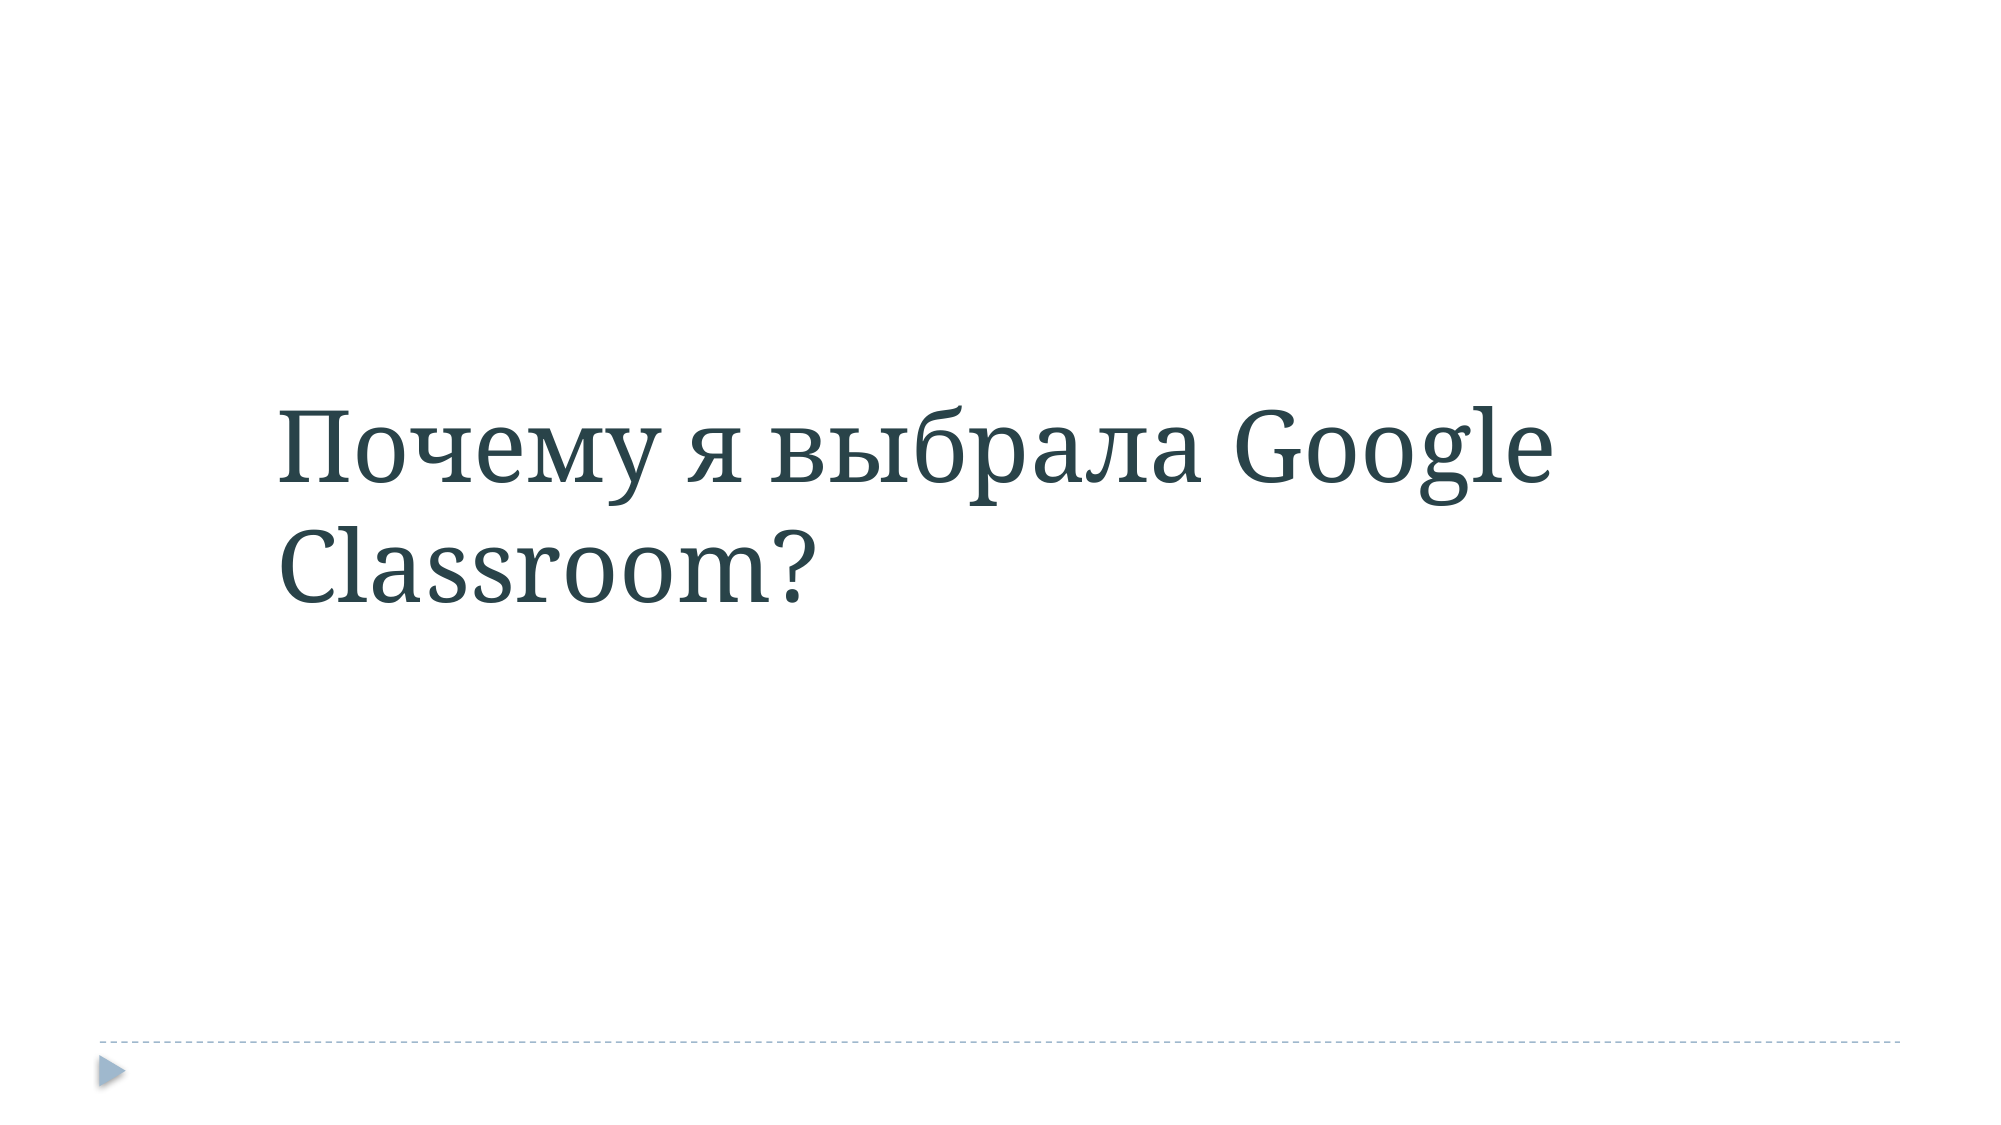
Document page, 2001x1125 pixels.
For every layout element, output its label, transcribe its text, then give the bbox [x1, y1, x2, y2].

text_box Почему я выбрала Google Classroom? [261, 374, 1809, 630]
